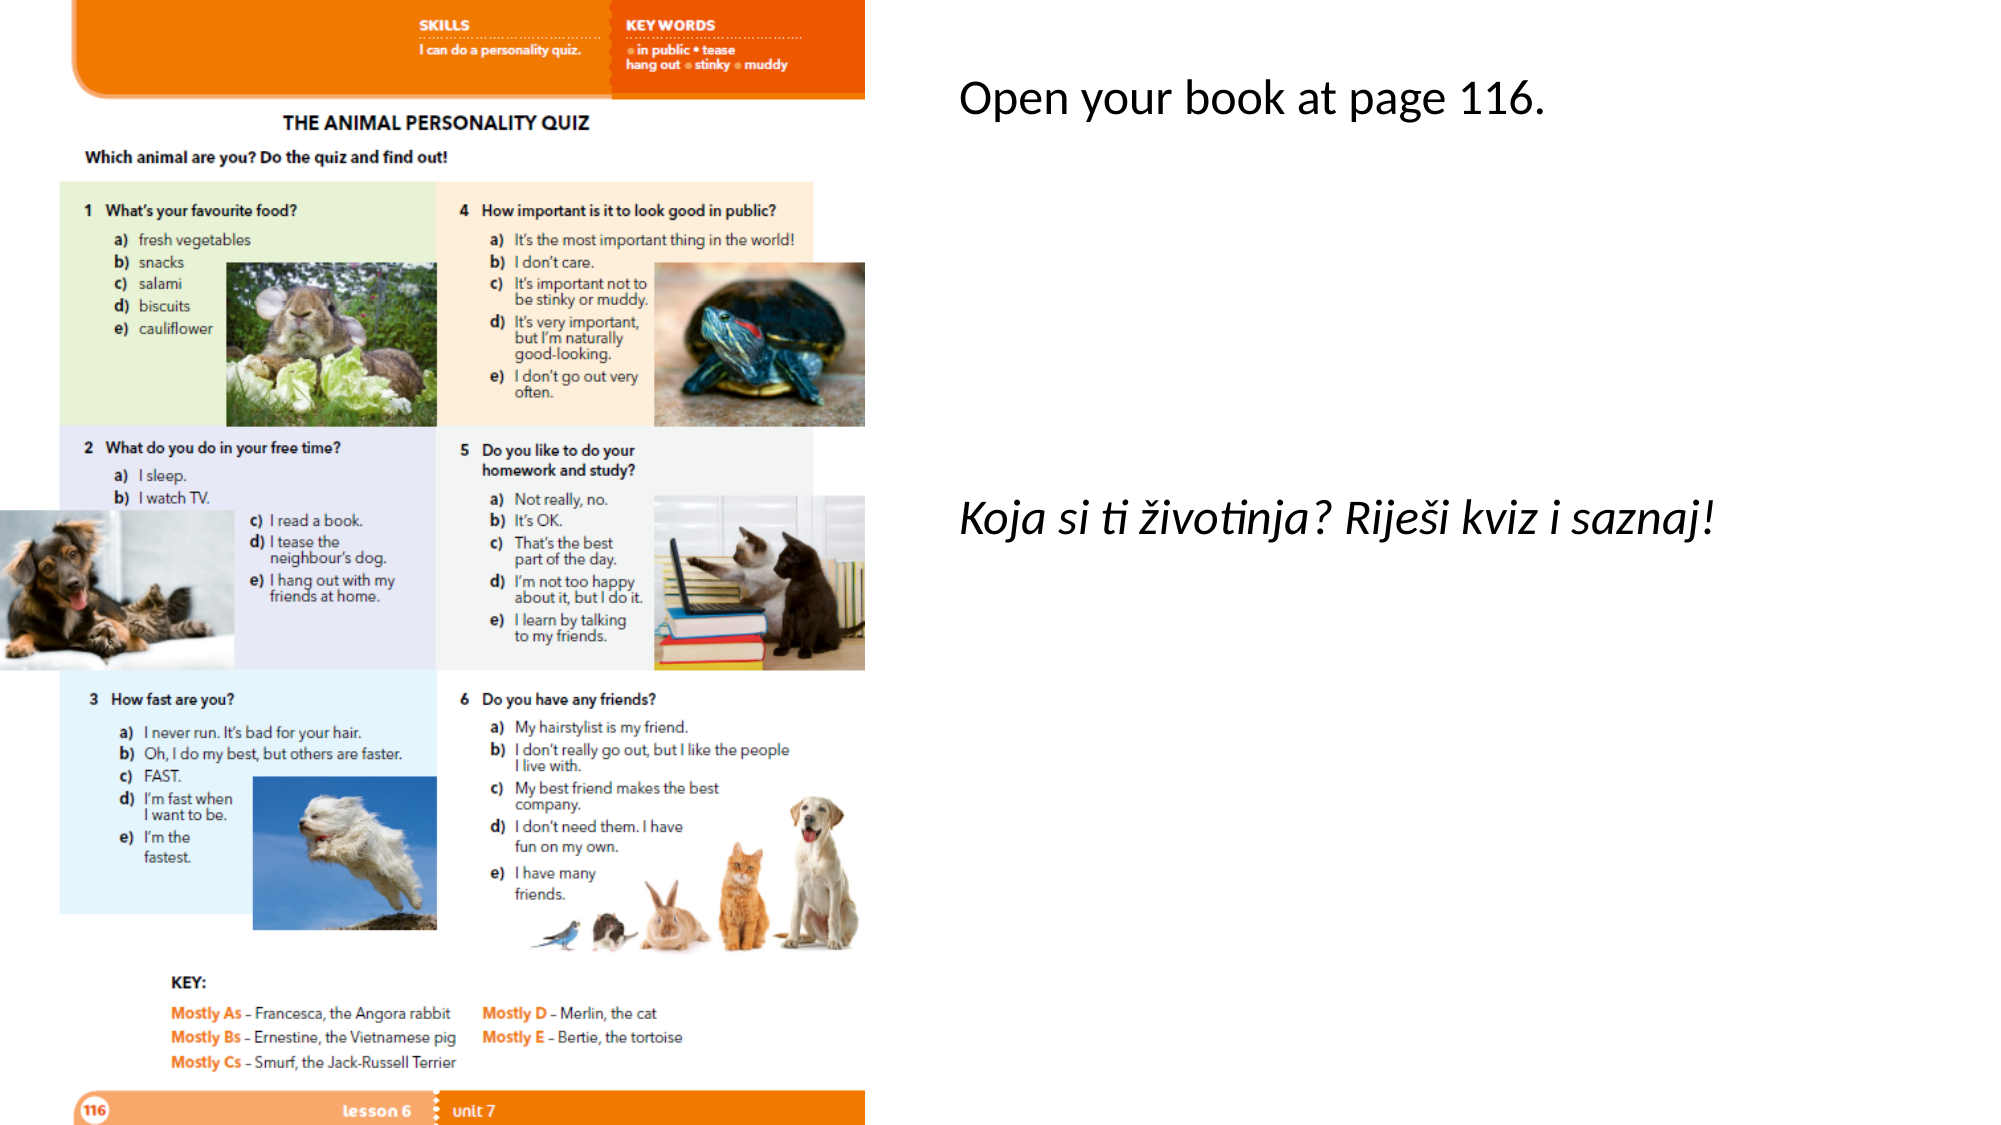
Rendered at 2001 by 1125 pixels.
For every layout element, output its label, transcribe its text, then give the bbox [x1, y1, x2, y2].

text_box Open your book at page 116. Koja si ti životinja? Riješi kviz i saznaj! [944, 57, 1889, 553]
picture [0, 0, 865, 1125]
